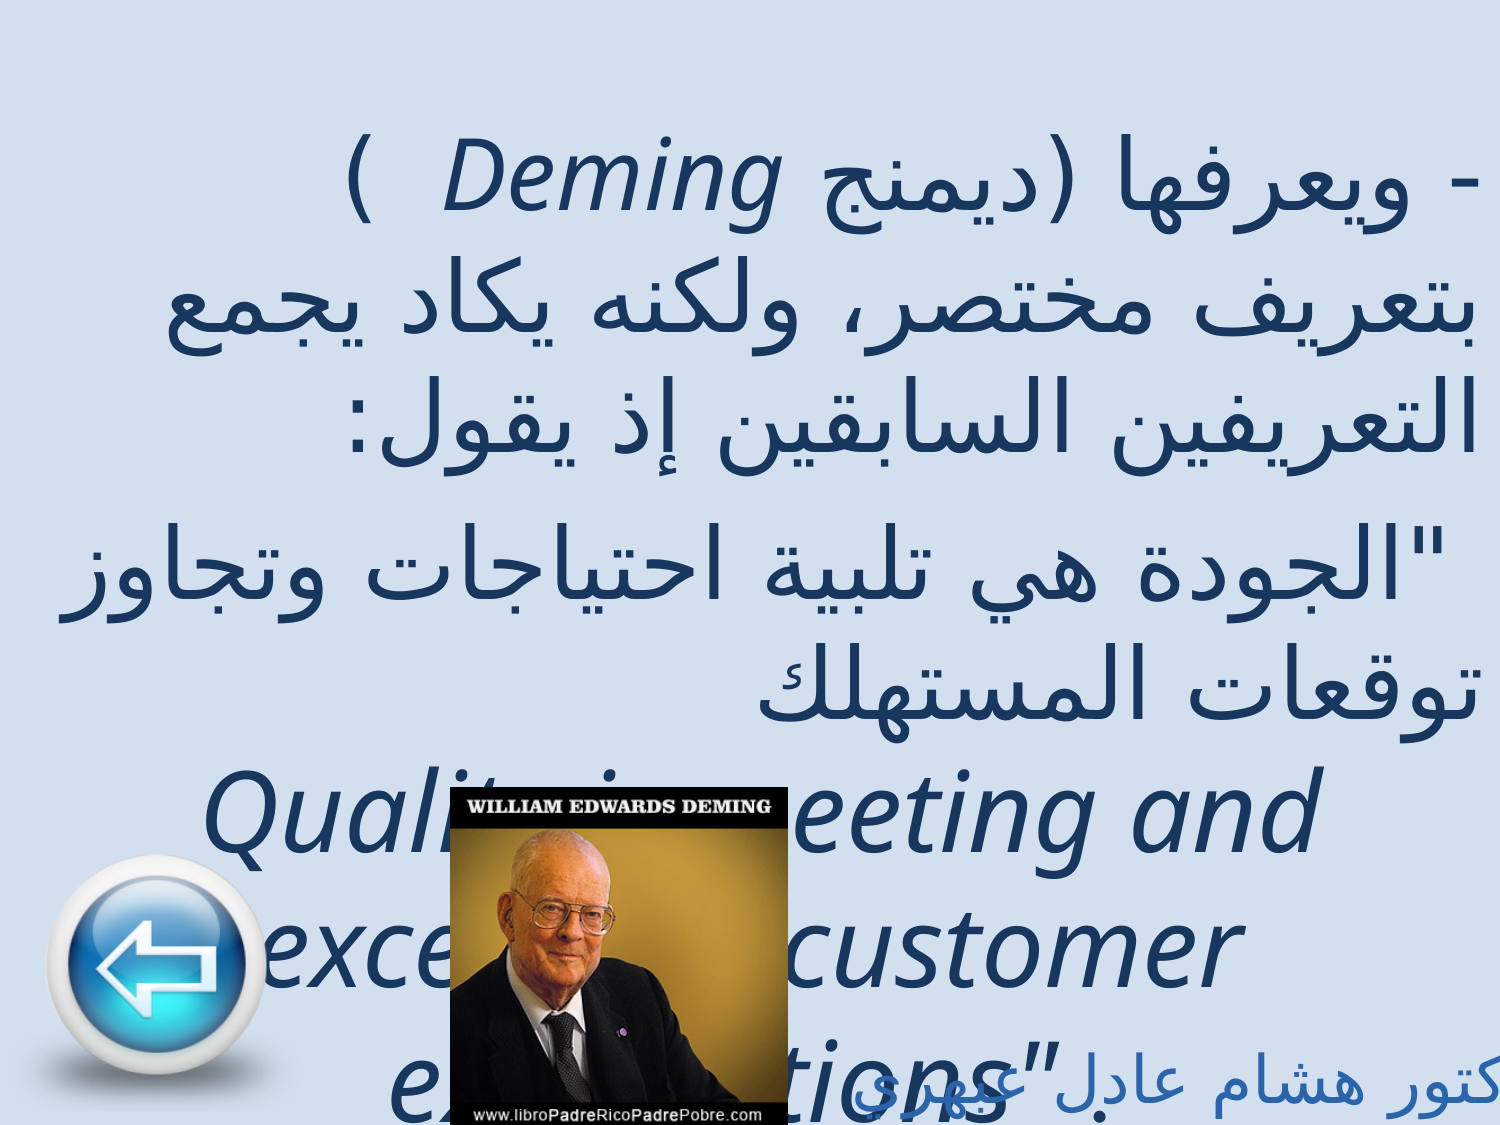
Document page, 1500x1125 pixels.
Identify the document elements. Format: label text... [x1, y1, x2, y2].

text_box الدكتور هشام عادل عبهري [836, 1029, 1500, 1124]
picture [449, 787, 788, 1125]
picture [0, 812, 313, 1125]
text_box - ويعرفها (ديمنج Deming ) بتعريف مختصر، ولكنه يكاد يجمع التعريفين السابقين إذ يقول: "الجودة هي تلبية احتياجات وتجاوز توقعات المستهلك Quality is meeting and exceeding customer expectations" . [0, 0, 1500, 1125]
